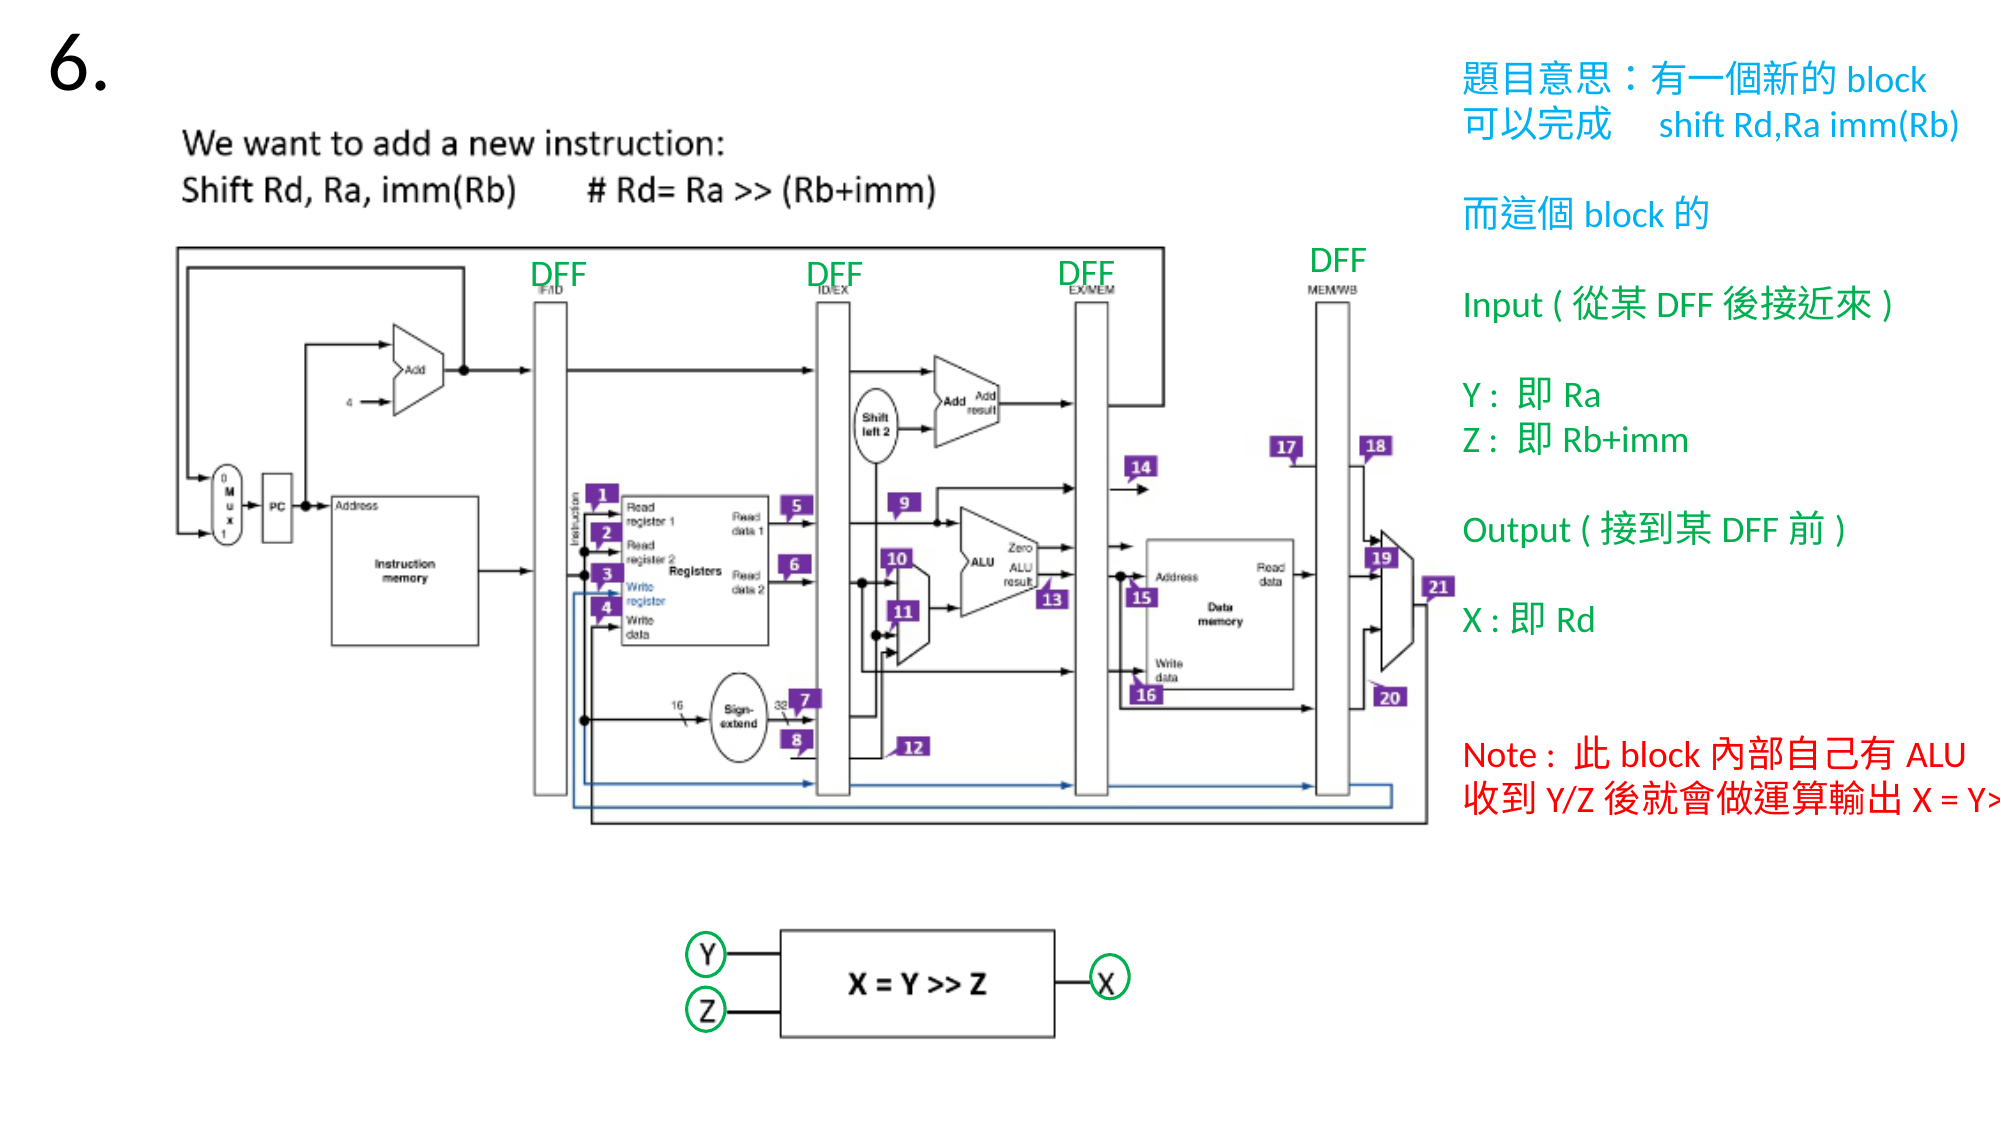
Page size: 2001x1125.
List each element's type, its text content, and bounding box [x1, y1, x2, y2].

picture [144, 79, 1480, 1078]
text_box 6. [33, 0, 127, 115]
text_box 題目意思：有一個新的block 可以完成 shift Rd,Ra imm(Rb) 而這個block的 Input (從某DFF後接近來) Y : 即Ra Z : 即Rb+imm Output (接到某DFF前) X :即Rd Note : 此block內部自己有ALU 收到Y/Z後就會做運算輸出X = Y>>Z [1447, 47, 2000, 917]
picture [1471, 120, 1480, 127]
